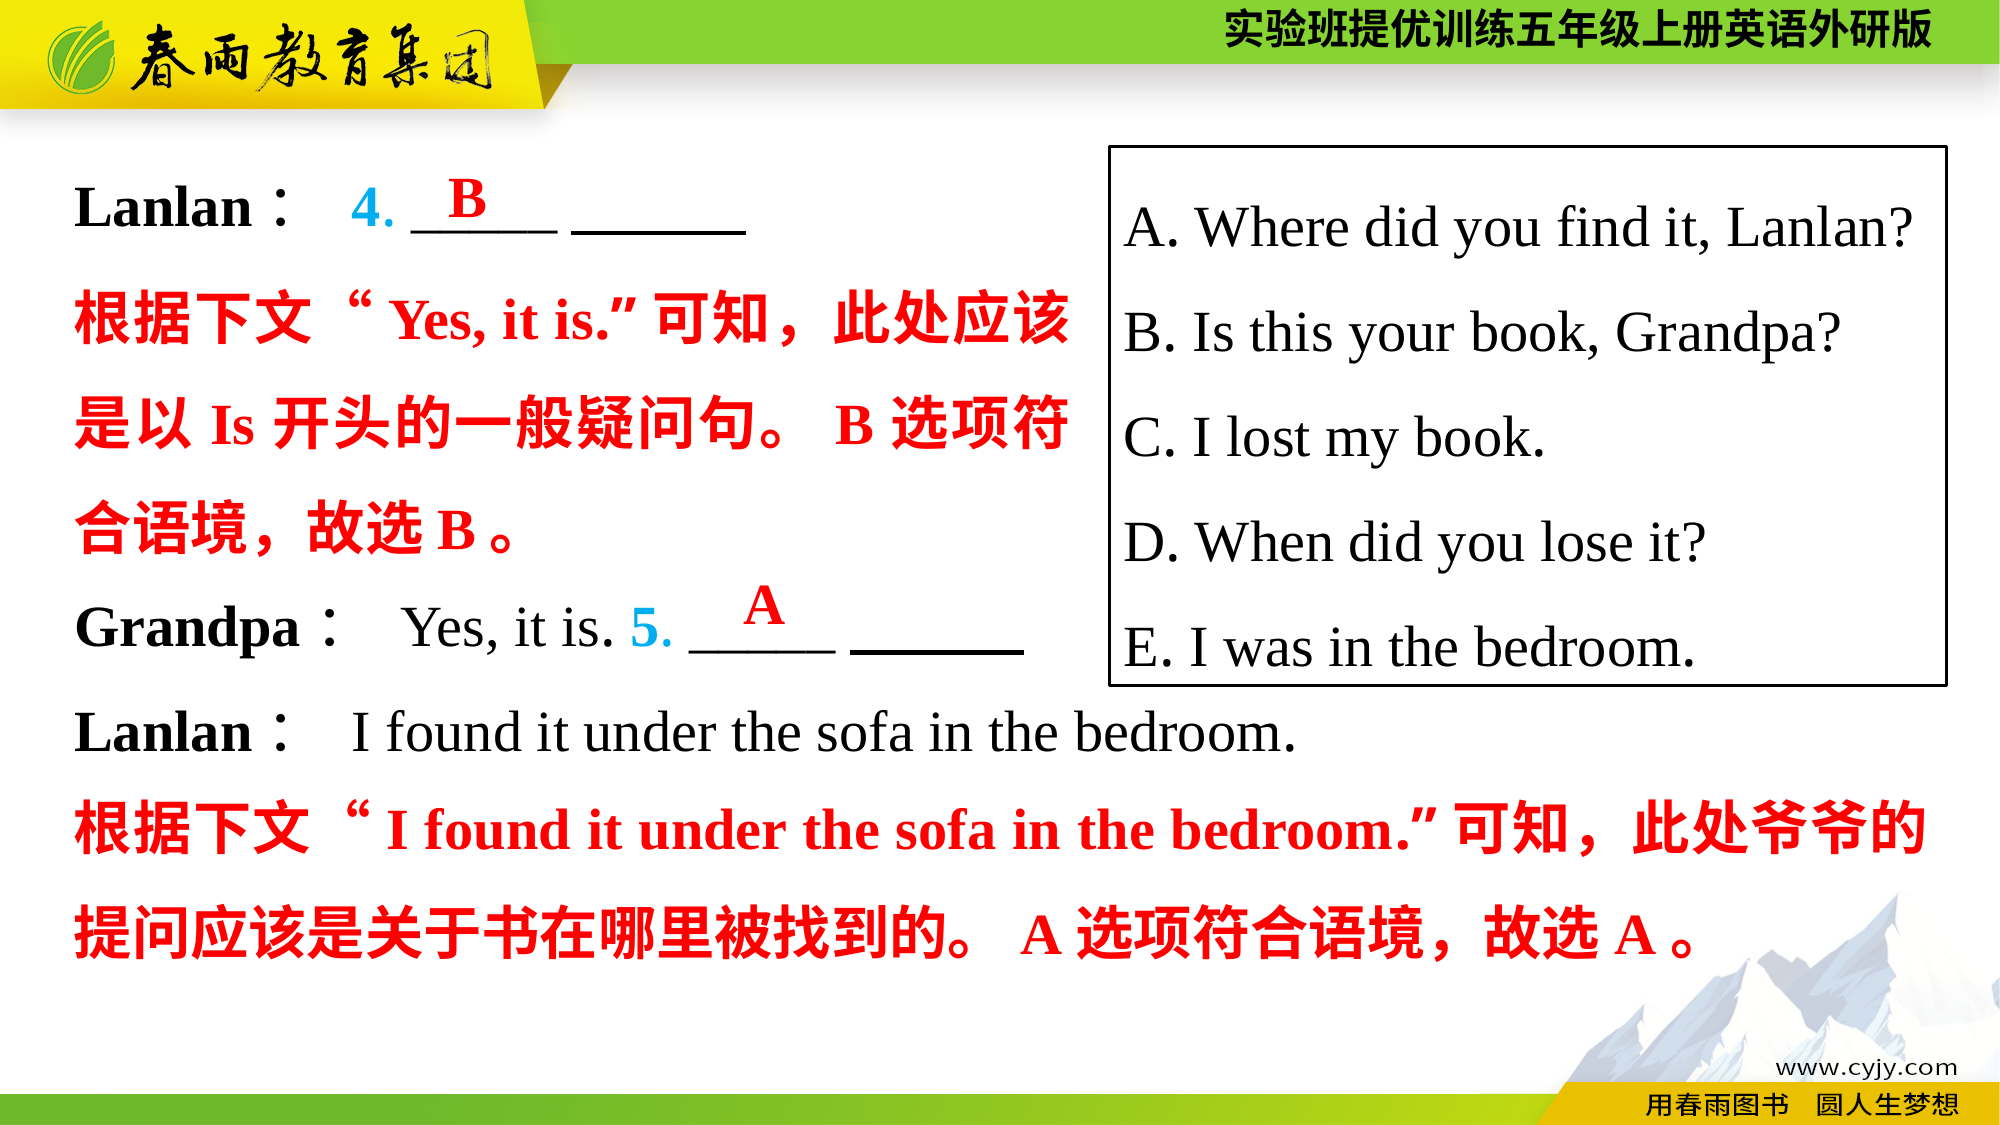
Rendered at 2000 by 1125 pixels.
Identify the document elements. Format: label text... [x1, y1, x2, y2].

text_box A. Where did you find it, Lanlan? B. Is this your book, Grandpa? C. I lost my book. D. When did you lose it? E. I was in the bedroom. [1109, 146, 1947, 686]
text_box A [729, 569, 801, 645]
text_box 根据下文“I found it under the sofa in the bedroom.”可知，此处爷爷的提问应该是关于书在哪里被找到的。A选项符合语境，故选A。 [59, 748, 1944, 974]
picture [0, 0, 2000, 1125]
text_box 根据下文“Yes, it is.”可知，此处应该是以Is开头的一般疑问句。B选项符合语境，故选B。 [59, 239, 1086, 569]
list Lanlan： 4. _____ Grandpa： Yes, it is. 5. _____ Lanlan： I found it under the sofa in the bedroom. [59, 125, 1944, 748]
text_box B [433, 152, 502, 237]
